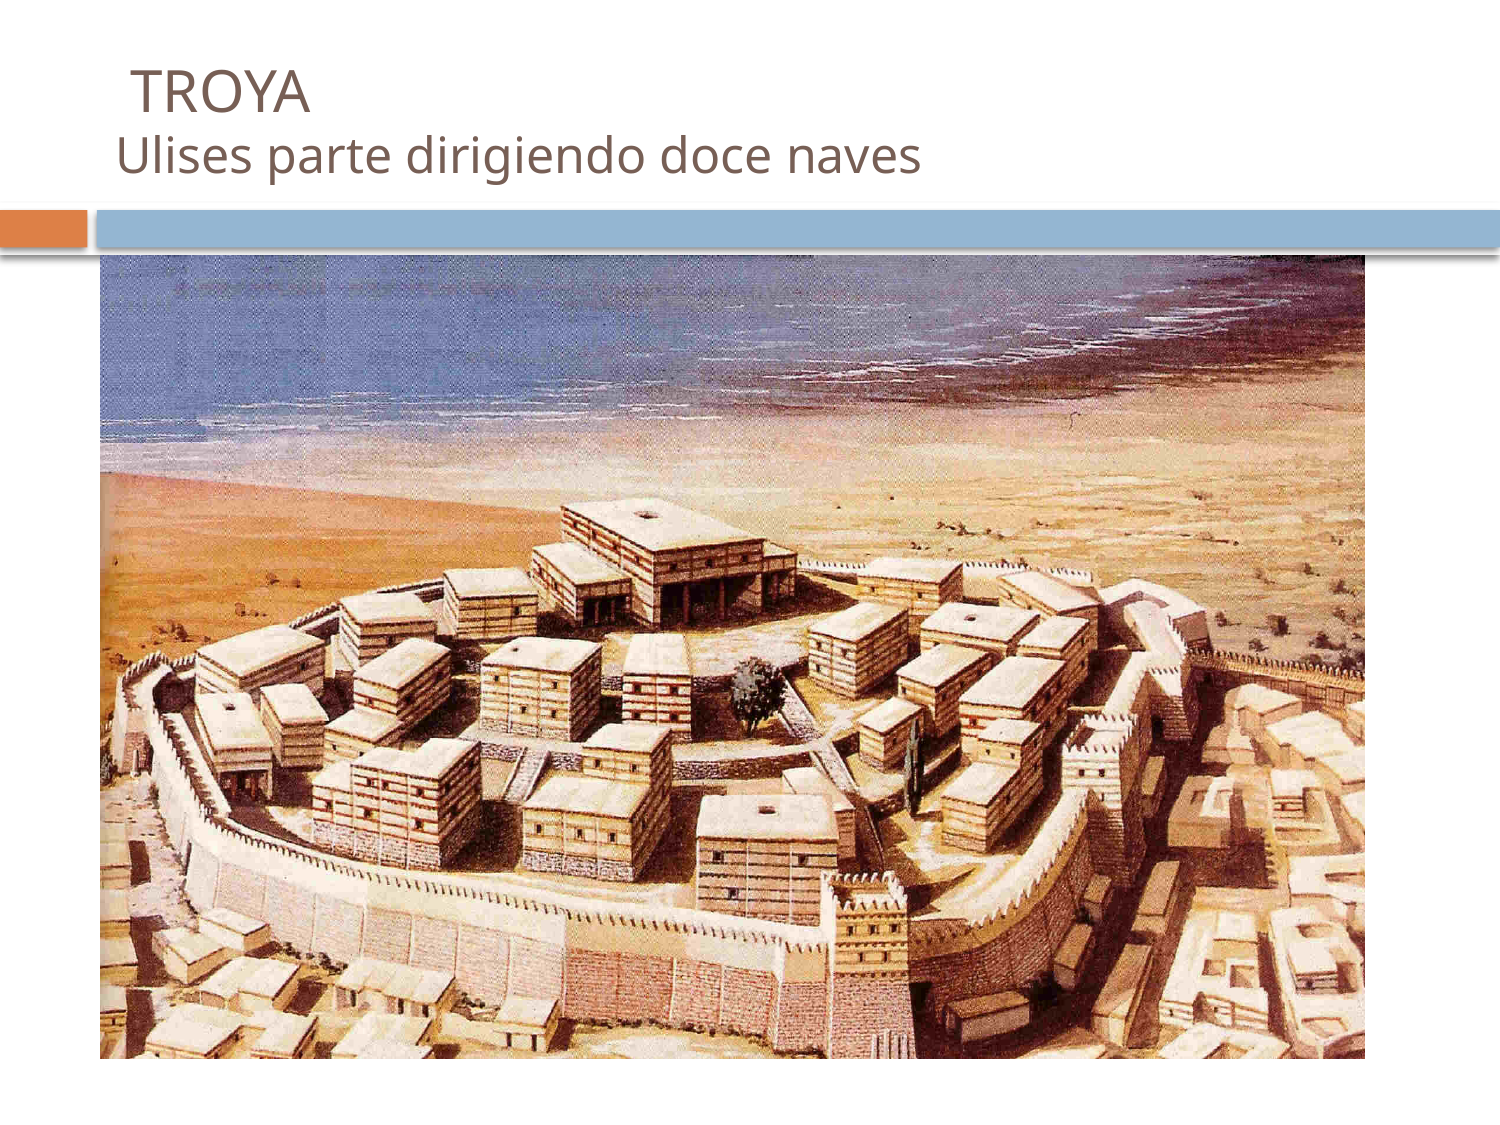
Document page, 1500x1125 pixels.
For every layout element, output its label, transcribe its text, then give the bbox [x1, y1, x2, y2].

title TROYA Ulises parte dirigiendo doce naves [100, 37, 1438, 200]
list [99, 254, 1365, 1059]
